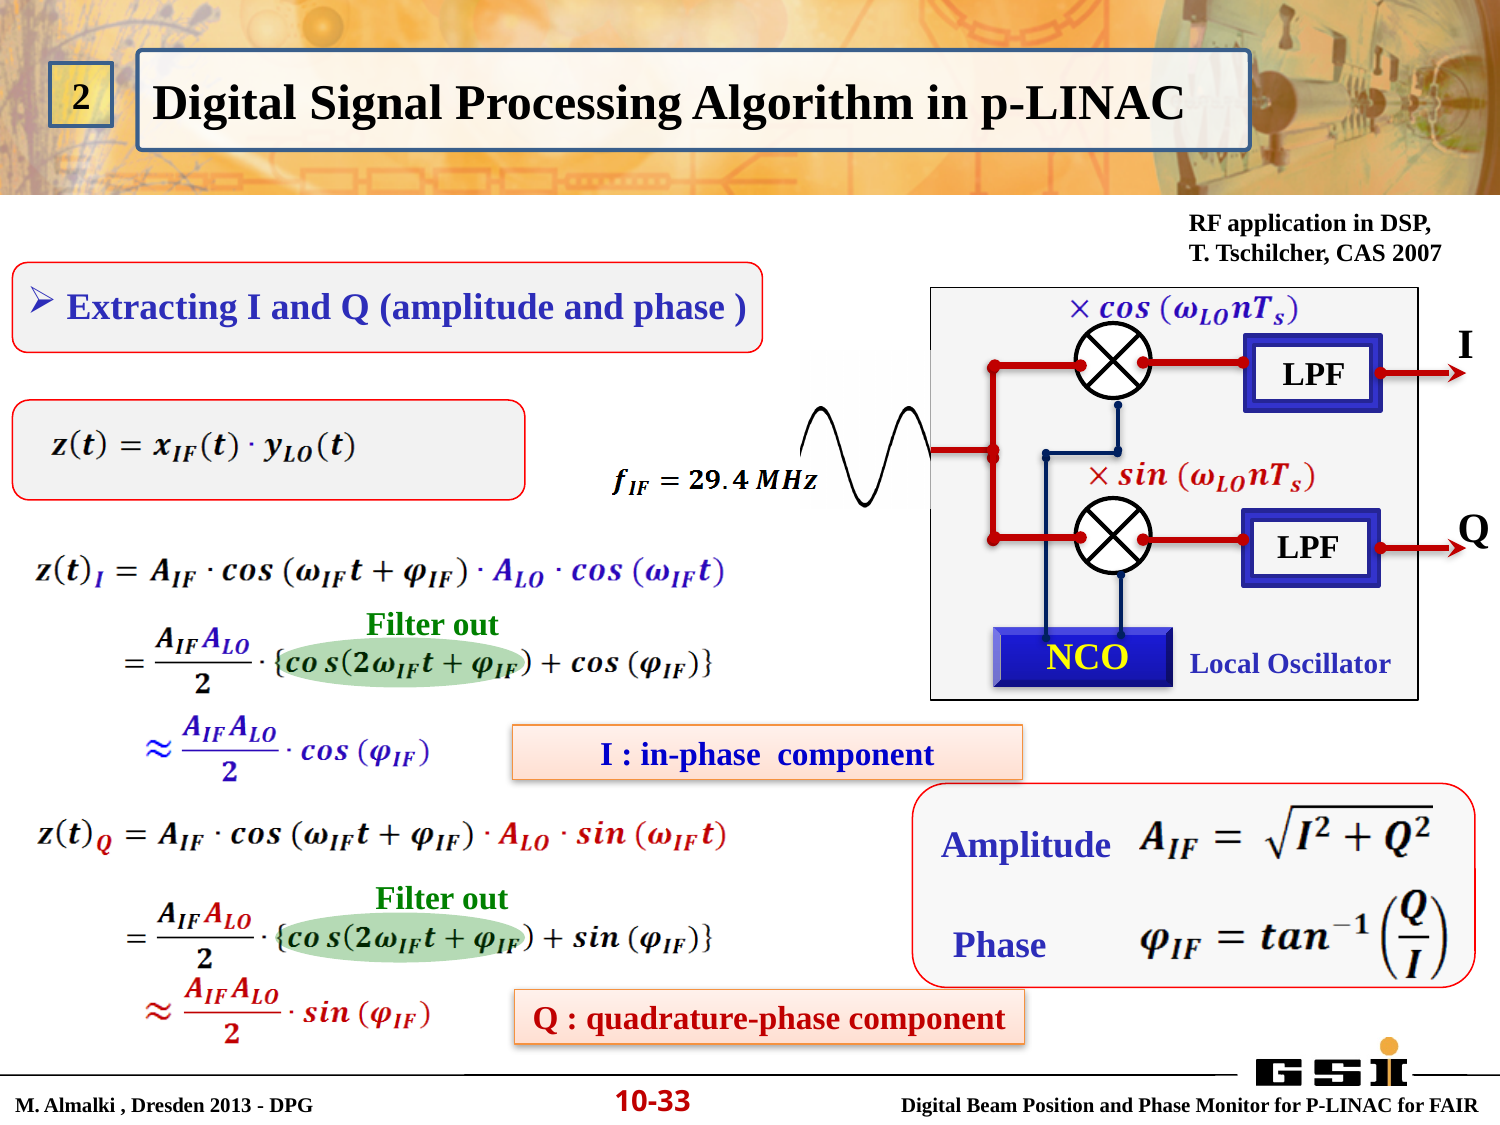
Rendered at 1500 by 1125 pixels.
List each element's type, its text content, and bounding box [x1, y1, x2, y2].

picture [143, 987, 176, 1045]
picture [1138, 799, 1433, 869]
picture [1138, 885, 1451, 988]
picture [1087, 454, 1318, 501]
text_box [0, 0, 1500, 1086]
picture [1067, 287, 1301, 333]
picture [124, 899, 713, 1051]
picture [51, 424, 357, 471]
picture [37, 812, 728, 862]
picture [35, 549, 727, 596]
text_box M. Almalki , Dresden 2013 - DPG Digital Beam Position and Phase Monitor for P-LINAC for FAIR [0, 1092, 1494, 1125]
picture [143, 712, 432, 788]
picture [612, 349, 931, 509]
picture [122, 624, 713, 701]
